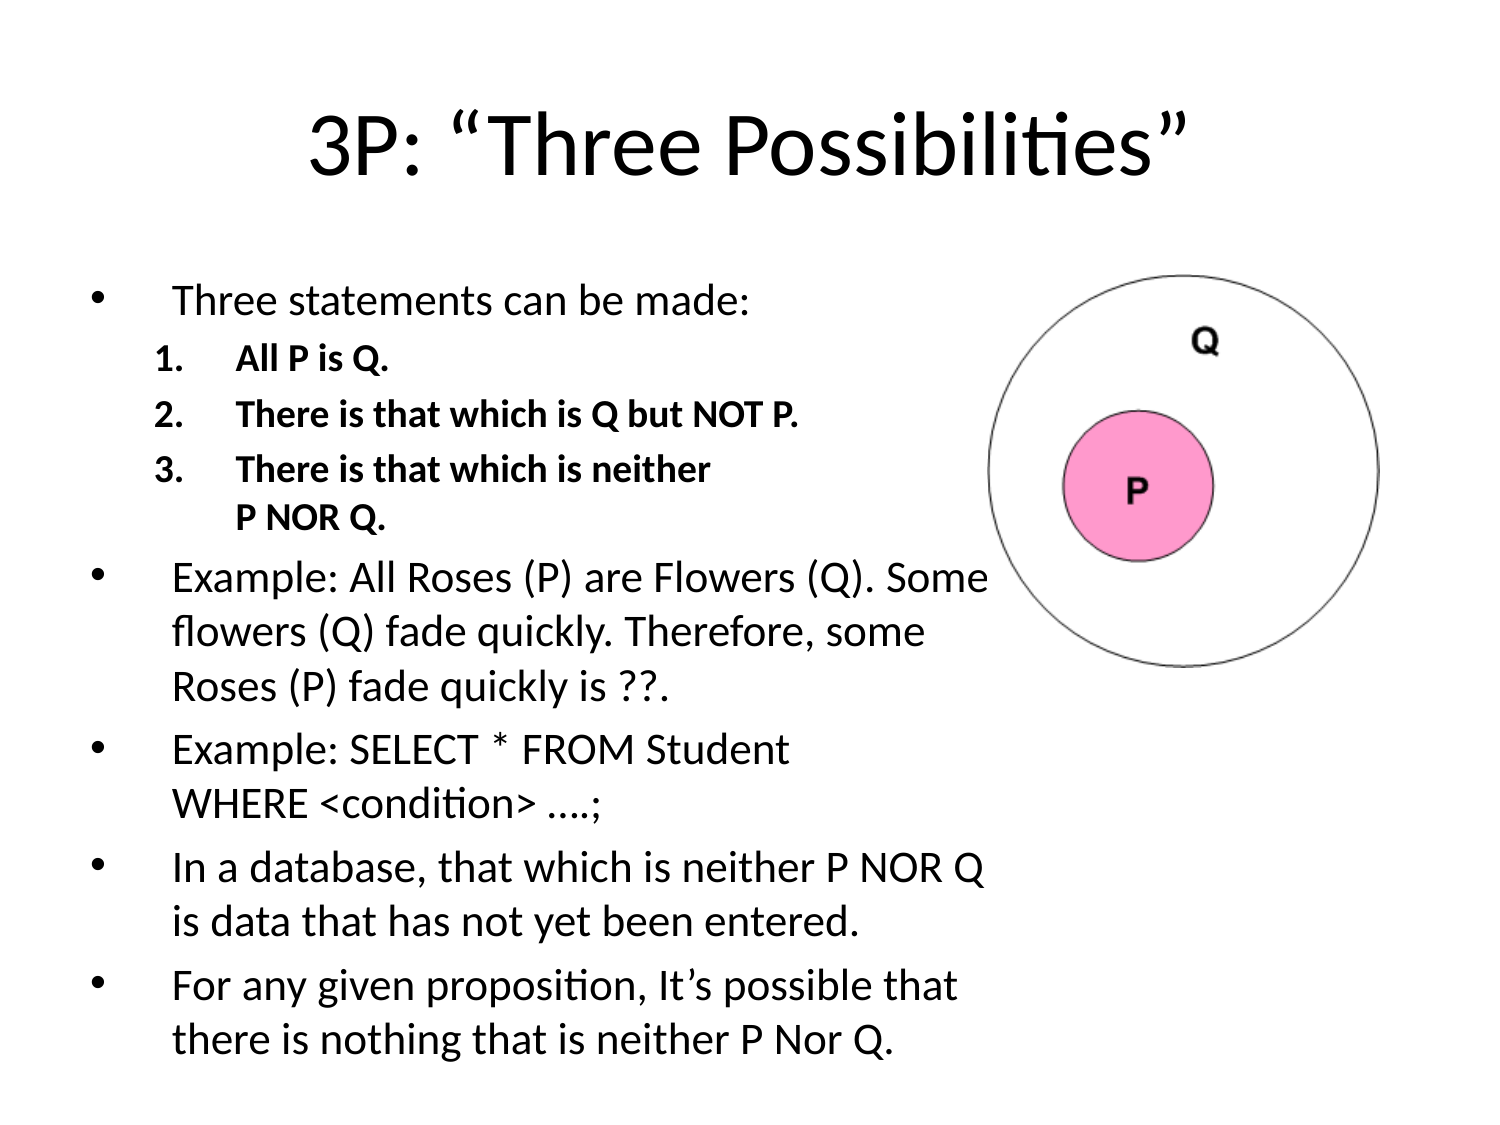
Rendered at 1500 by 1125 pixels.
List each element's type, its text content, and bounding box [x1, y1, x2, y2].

title 3P: “Three Possibilities” [75, 45, 1425, 233]
picture [987, 274, 1380, 668]
list Three statements can be made: All P is Q. There is that which is Q but NOT P. There is that which is neither P NOR Q. Example: All Roses (P) are Flowers (Q). Some flowers (Q) fade quickly. Therefore, some Roses (P) fade quickly is ??. Example: SELECT * FROM Student WHERE <condition> ….; In a database, that which is neither P NOR Q is data that has not yet been entered. For any given proposition, It’s possible that there is nothing that is neither P Nor Q. [75, 262, 1013, 1088]
